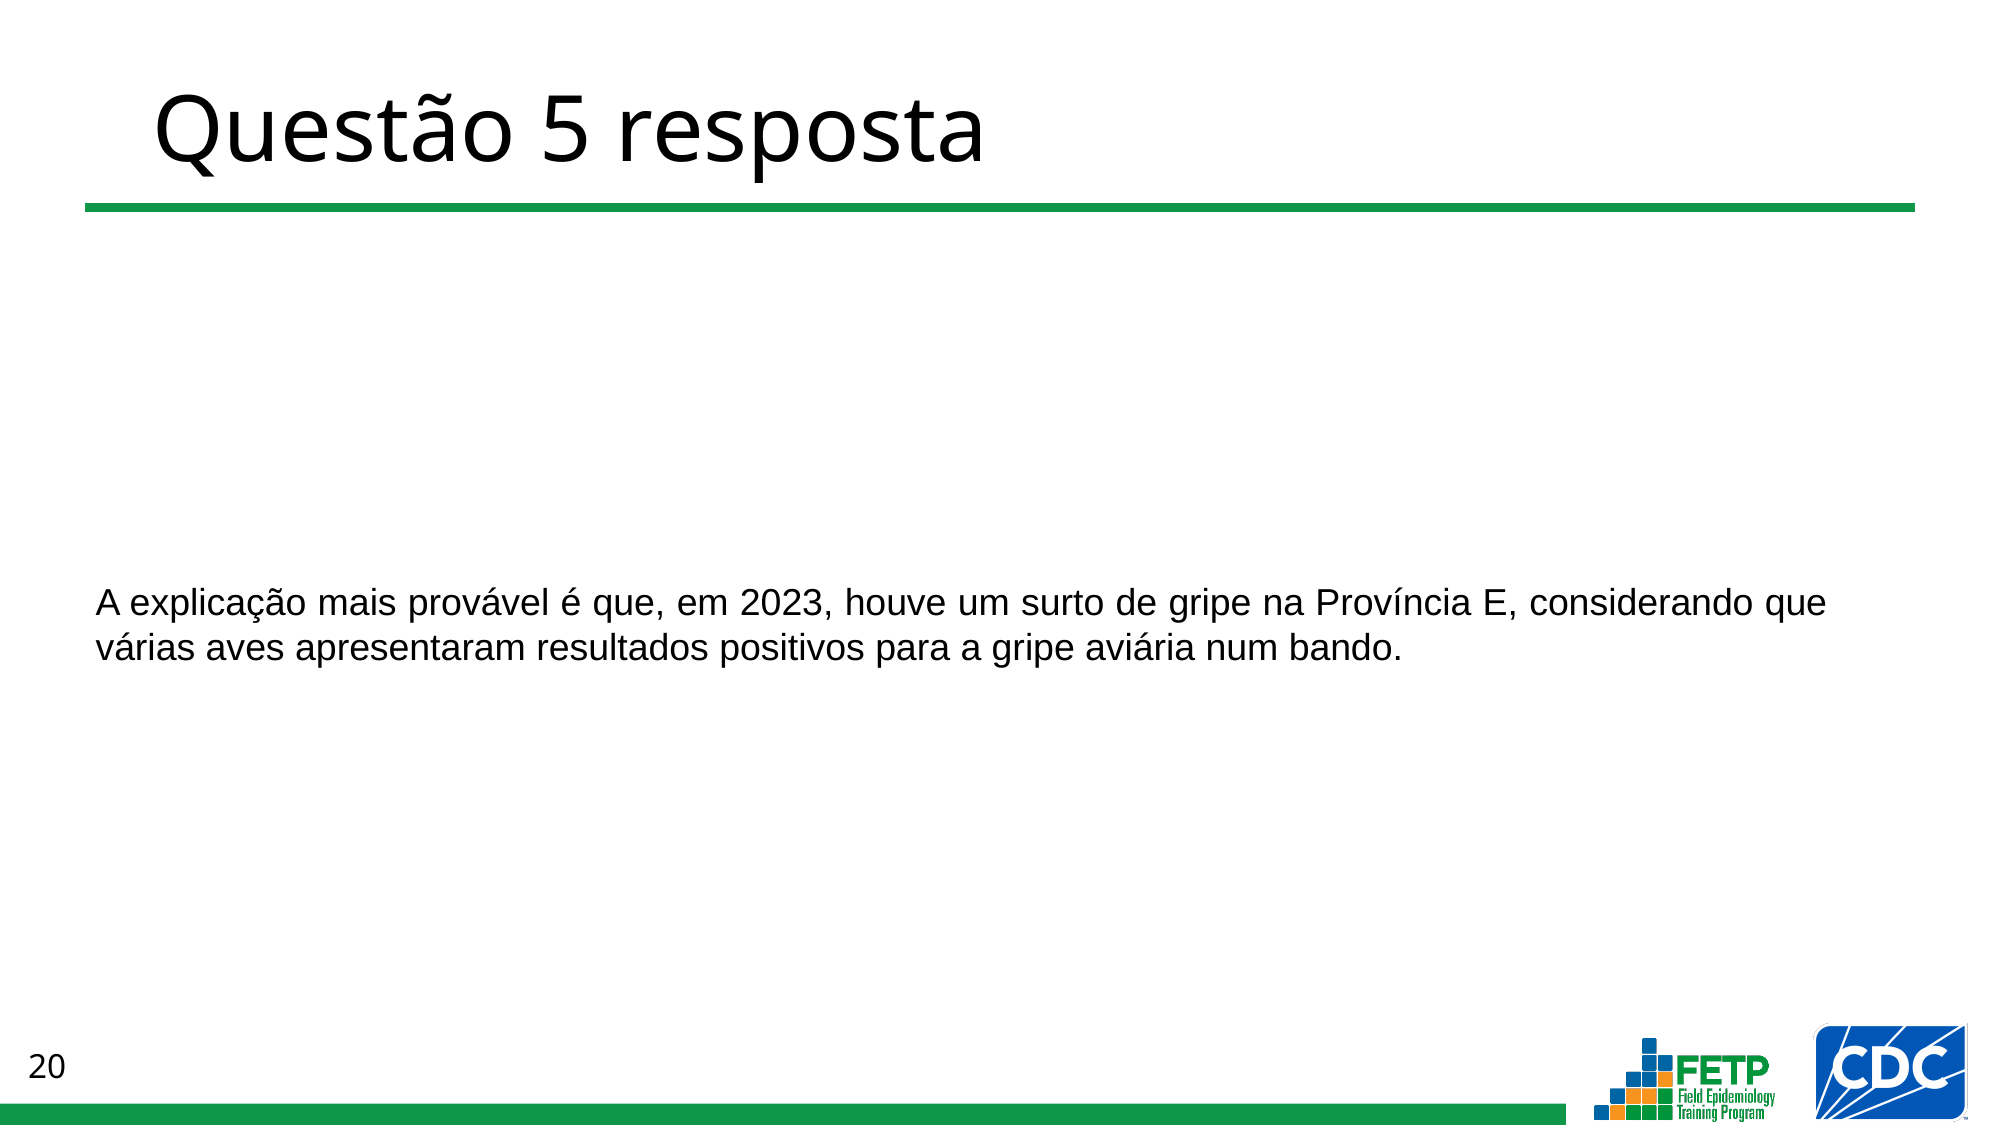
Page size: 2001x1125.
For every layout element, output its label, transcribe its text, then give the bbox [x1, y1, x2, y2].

picture [1594, 1038, 1775, 1122]
title Questão 5 resposta [137, 75, 1863, 207]
list A explicação mais provável é que, em 2023, houve um surto de gripe na Província E, considerando que várias aves apresentaram resultados positivos para a gripe aviária num bando. [80, 242, 1843, 1004]
picture [1813, 1023, 1968, 1122]
